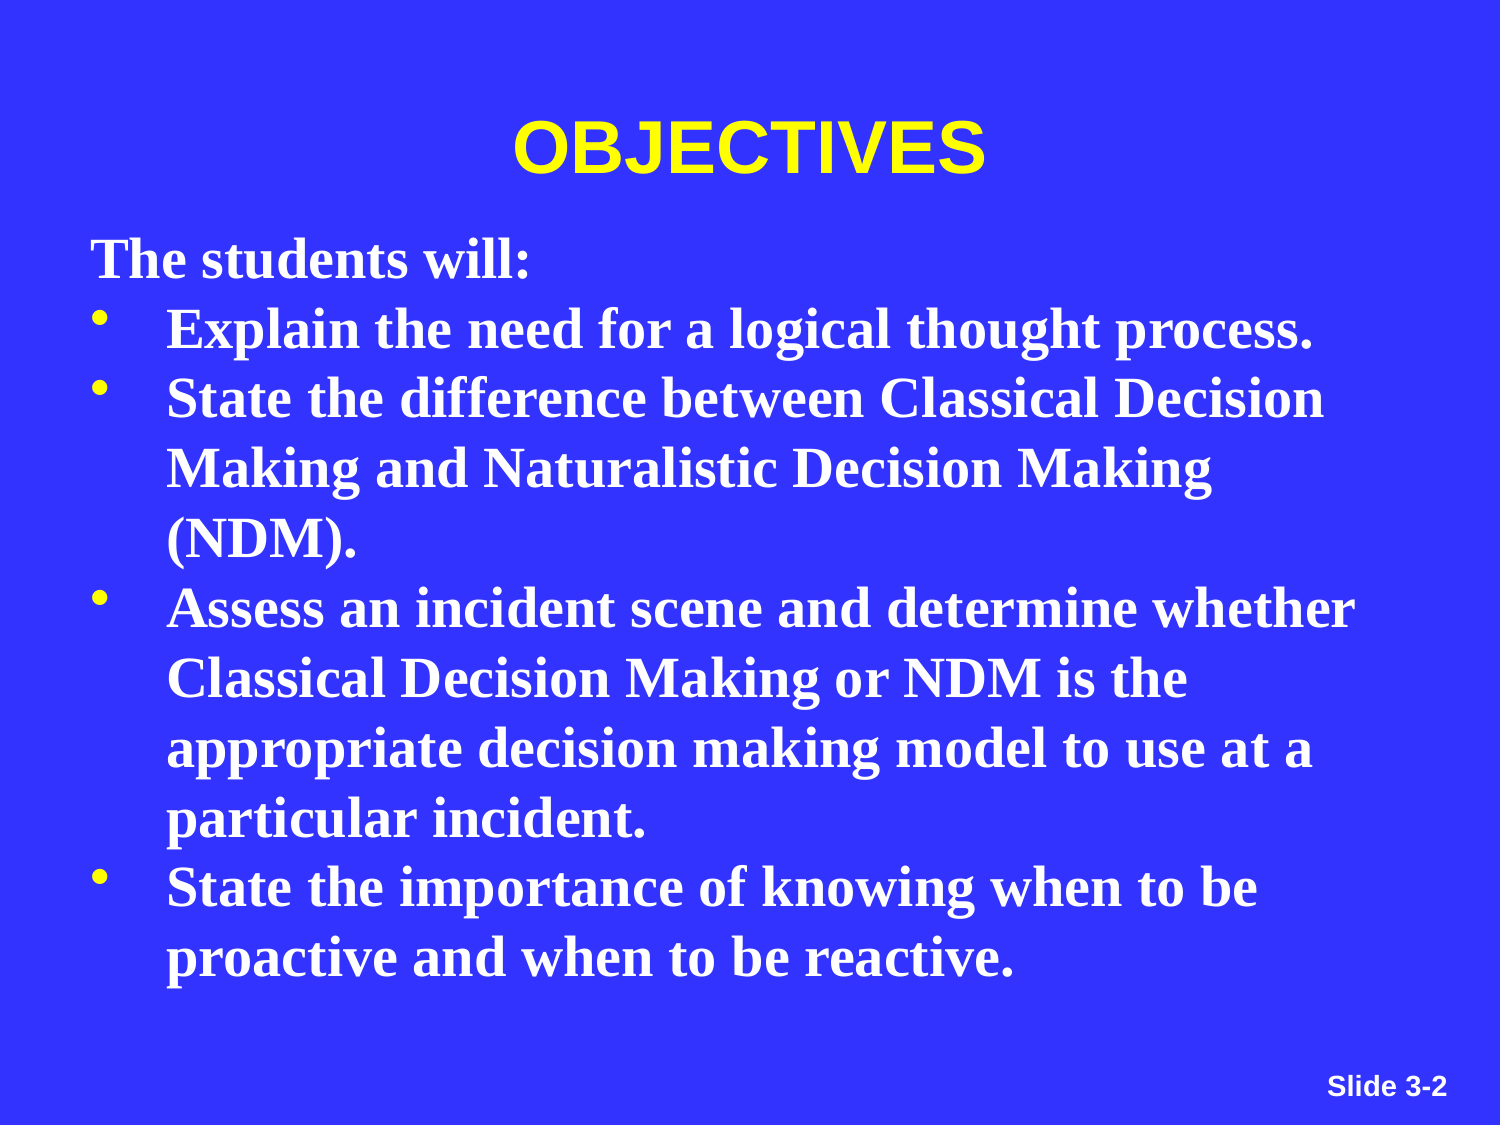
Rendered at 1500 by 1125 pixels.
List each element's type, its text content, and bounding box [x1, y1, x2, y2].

title OBJECTIVES [74, 49, 1426, 238]
slide_number Slide 3-2 [1112, 1059, 1463, 1125]
list The students will: Explain the need for a logical thought process. State the difference between Classical Decision Making and Naturalistic Decision Making (NDM). Assess an incident scene and determine whether Classical Decision Making or NDM is the appropriate decision making model to use at a particular incident. State the importance of knowing when to be proactive and when to be reactive. [74, 238, 1401, 1026]
